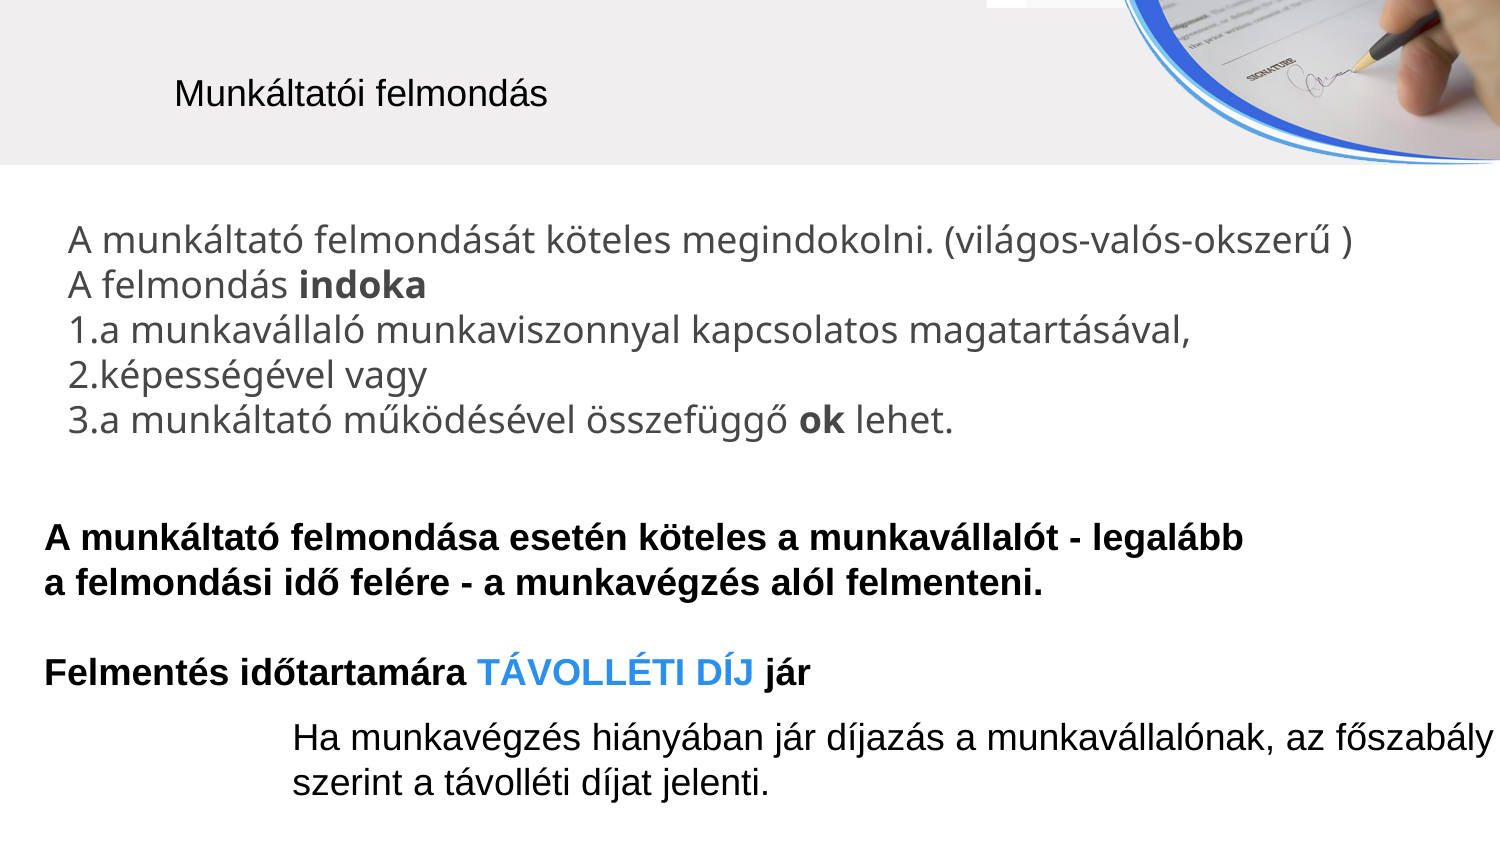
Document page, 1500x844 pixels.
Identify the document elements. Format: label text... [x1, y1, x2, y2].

text_box Munkáltatói felmondás [159, 61, 1247, 122]
picture [0, 0, 1500, 844]
text_box A munkáltató felmondását köteles megindokolni. (világos-valós-okszerű ) A felmondás indoka 1.a munkavállaló munkaviszonnyal kapcsolatos magatartásával, 2.képességével vagy 3.a munkáltató működésével összefüggő ok lehet. [53, 209, 1400, 449]
text_box Ha munkavégzés hiányában jár díjazás a munkavállalónak, az főszabály szerint a távolléti díjat jelenti. [277, 705, 1500, 811]
text_box A munkáltató felmondása esetén köteles a munkavállalót - legalább a felmondási idő felére - a munkavégzés alól felmenteni. Felmentés időtartamára TÁVOLLÉTI DÍJ jár [29, 505, 1270, 701]
